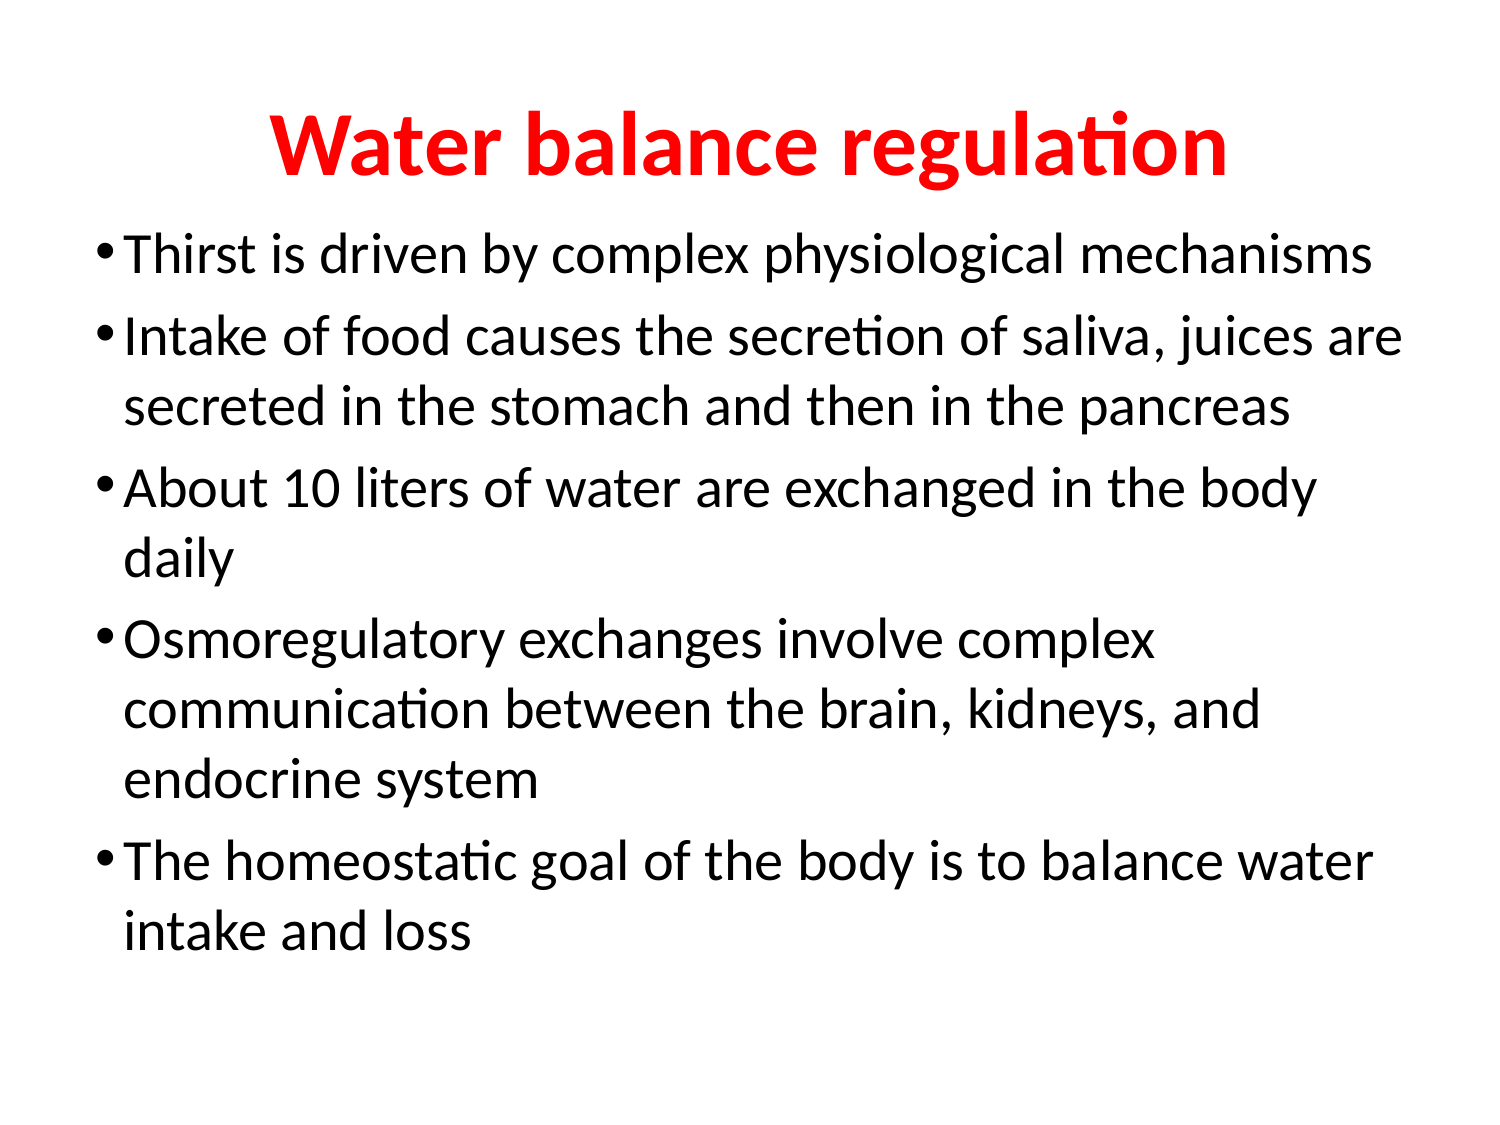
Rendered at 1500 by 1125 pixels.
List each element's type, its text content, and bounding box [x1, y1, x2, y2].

title Water balance regulation [75, 45, 1425, 233]
list Thirst is driven by complex physiological mechanisms Intake of food causes the secretion of saliva, juices are secreted in the stomach and then in the pancreas About 10 liters of water are exchanged in the body daily Osmoregulatory exchanges involve complex communication between the brain, kidneys, and endocrine system The homeostatic goal of the body is to balance water intake and loss [80, 208, 1431, 989]
